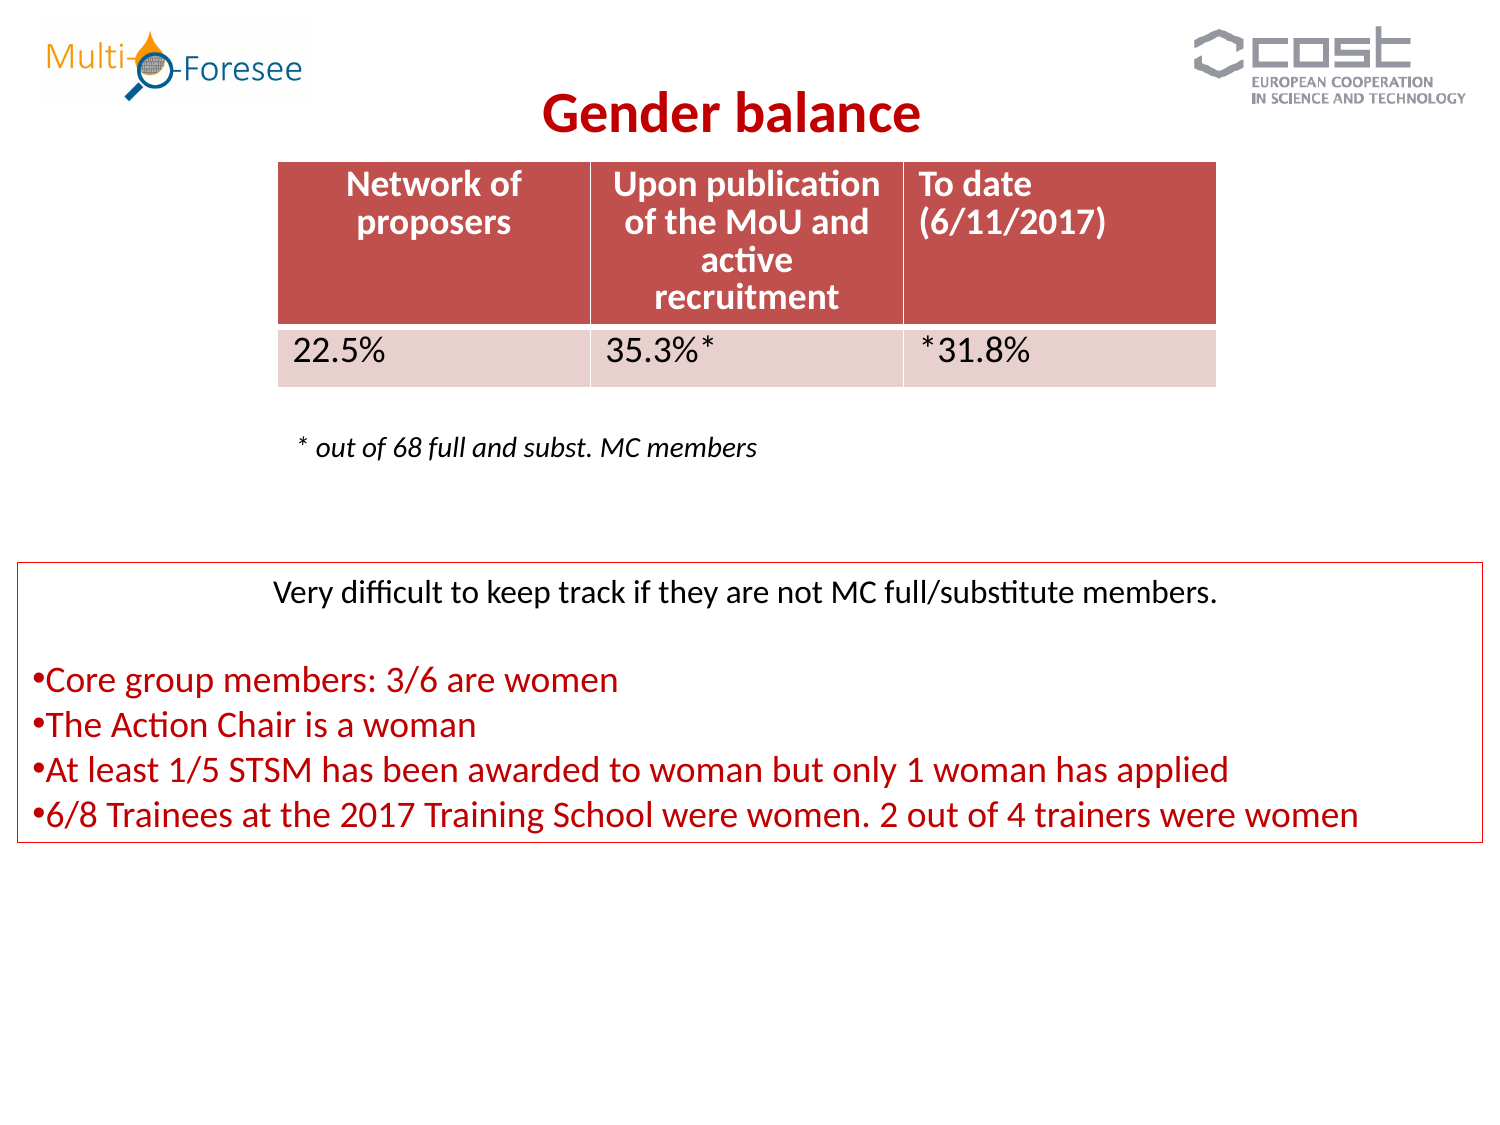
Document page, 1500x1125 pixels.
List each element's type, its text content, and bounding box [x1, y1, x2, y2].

text_box * out of 68 full and subst. MC members [280, 420, 780, 471]
picture [40, 18, 312, 108]
table_cell *31.8% [904, 330, 1216, 387]
table_header To date (6/11/2017) [904, 162, 1216, 324]
table_header Upon publication of the MoU and active recruitment [591, 162, 903, 324]
picture [1174, 18, 1474, 123]
table_cell 22.5% [278, 330, 590, 387]
table_header Network of proposers [278, 162, 590, 324]
table_cell 35.3%* [591, 330, 903, 387]
text_box Very difficult to keep track if they are not MC full/substitute members. Core group members: 3/6 are women The Action Chair is a woman At least 1/5 STSM has been awarded to woman but only 1 woman has applied 6/8 Trainees at the 2017 Training School were women. 2 out of 4 trainers were women [17, 562, 1483, 843]
text_box Gender balance [336, 66, 1128, 152]
